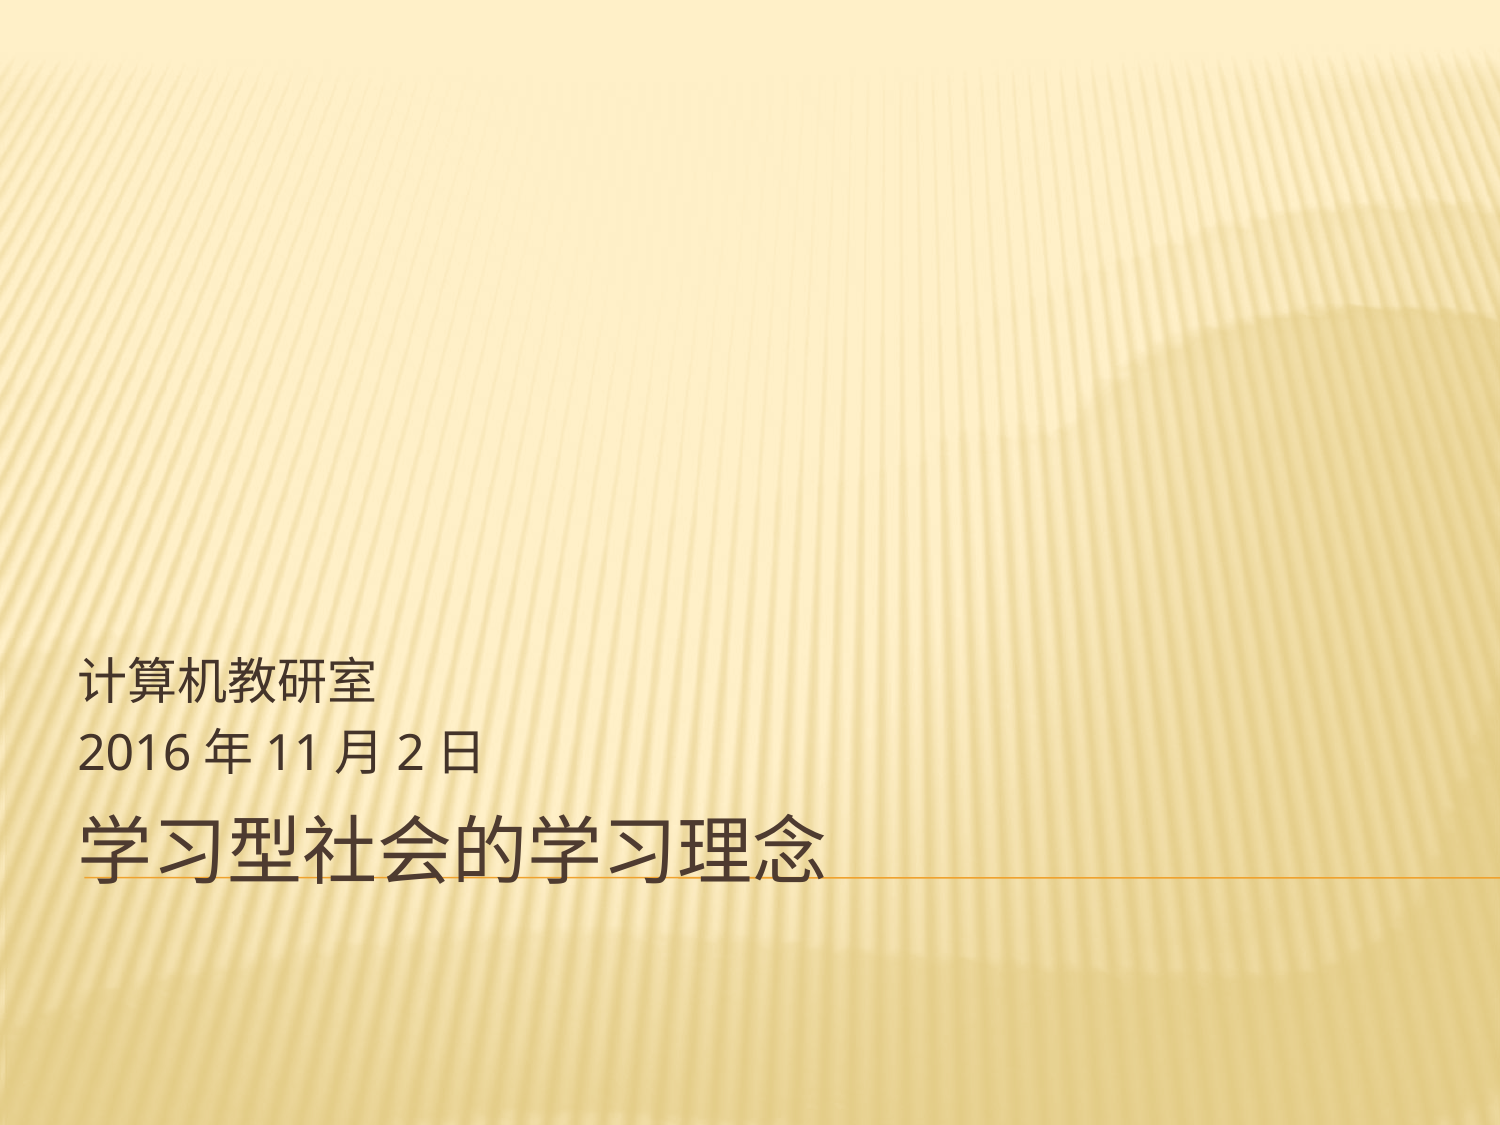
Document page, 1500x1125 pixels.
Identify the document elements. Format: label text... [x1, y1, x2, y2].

title 学习型社会的学习理念 [62, 796, 1450, 997]
subtitle 计算机教研室 2016年11月2日 [62, 637, 1450, 788]
